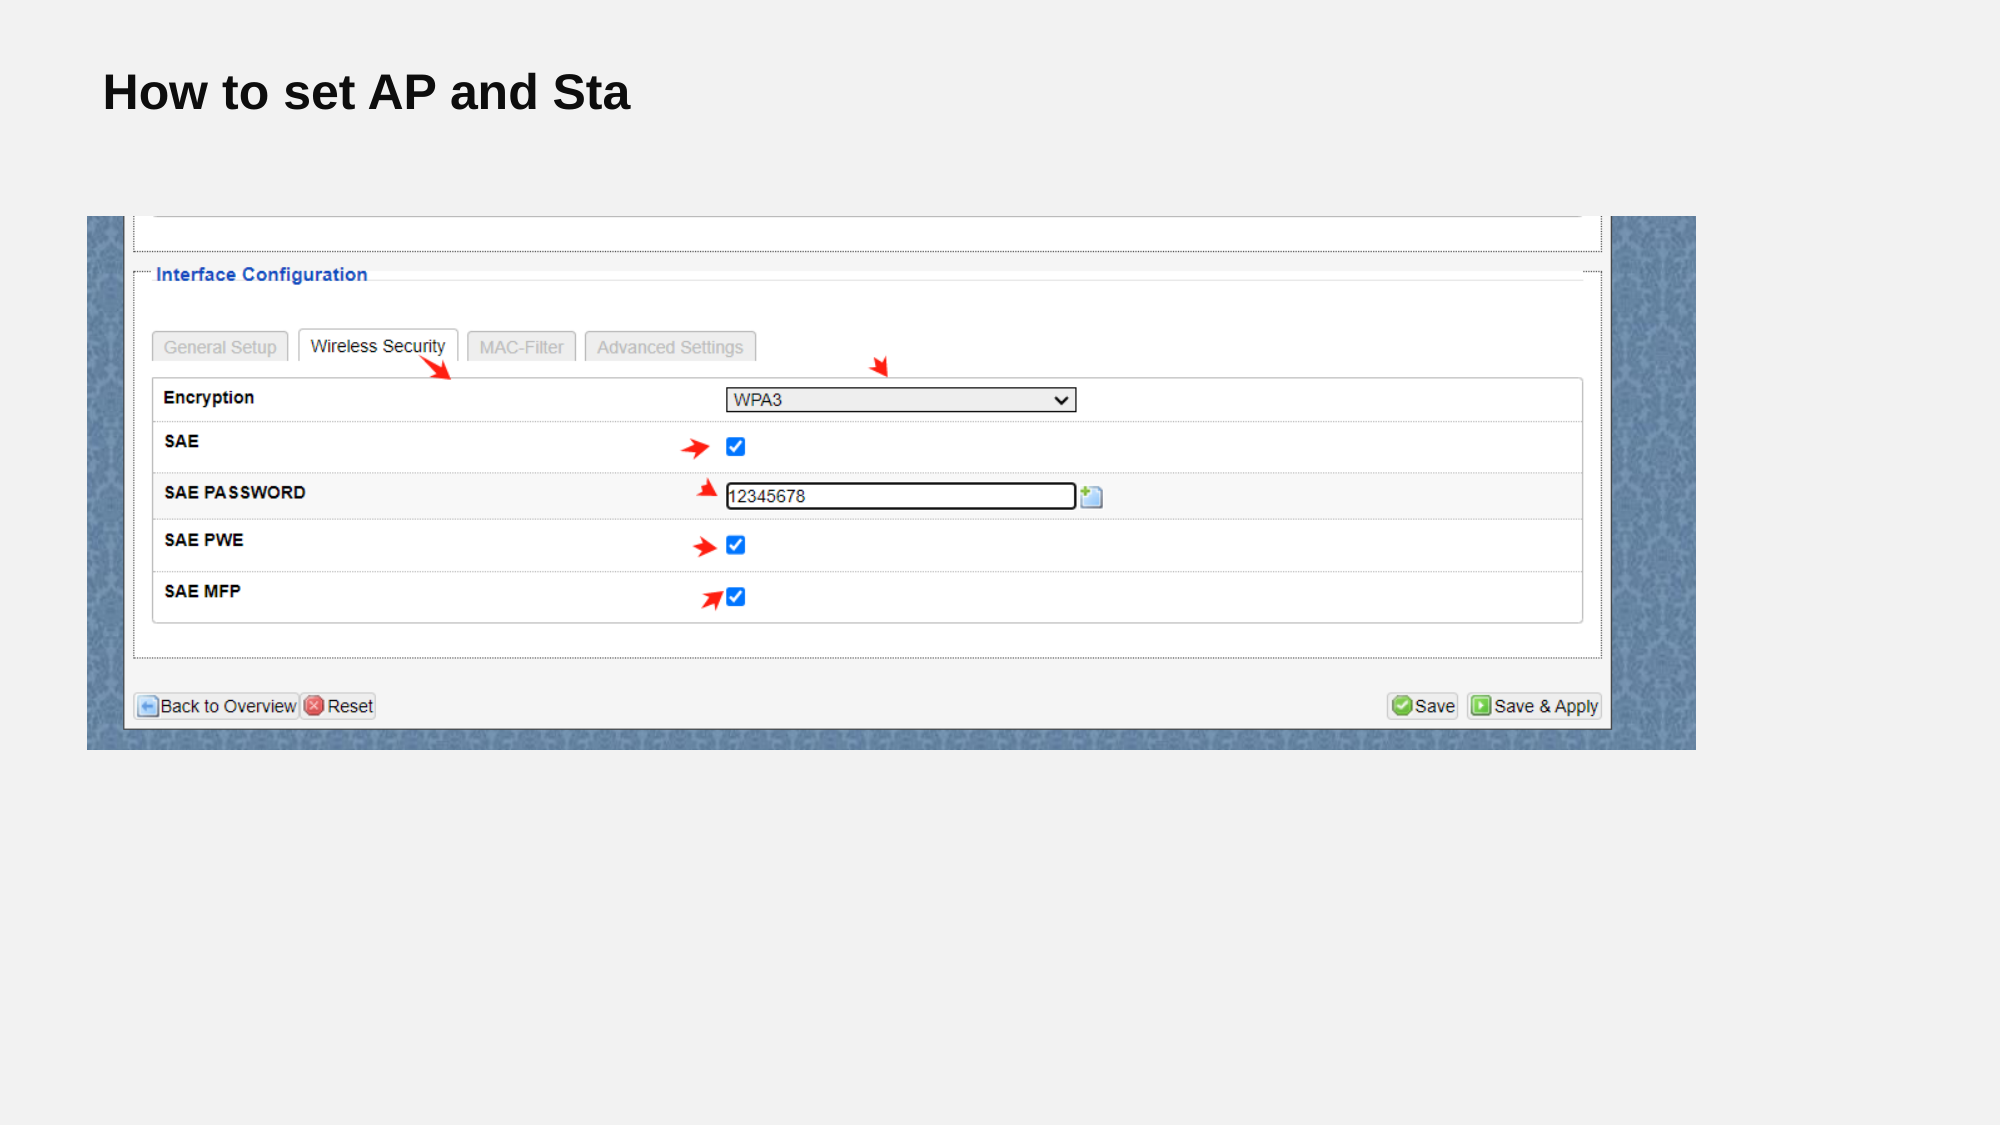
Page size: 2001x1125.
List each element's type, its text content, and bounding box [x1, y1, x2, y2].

text_box How to set AP and Sta [87, 52, 1116, 127]
picture [87, 216, 1696, 750]
